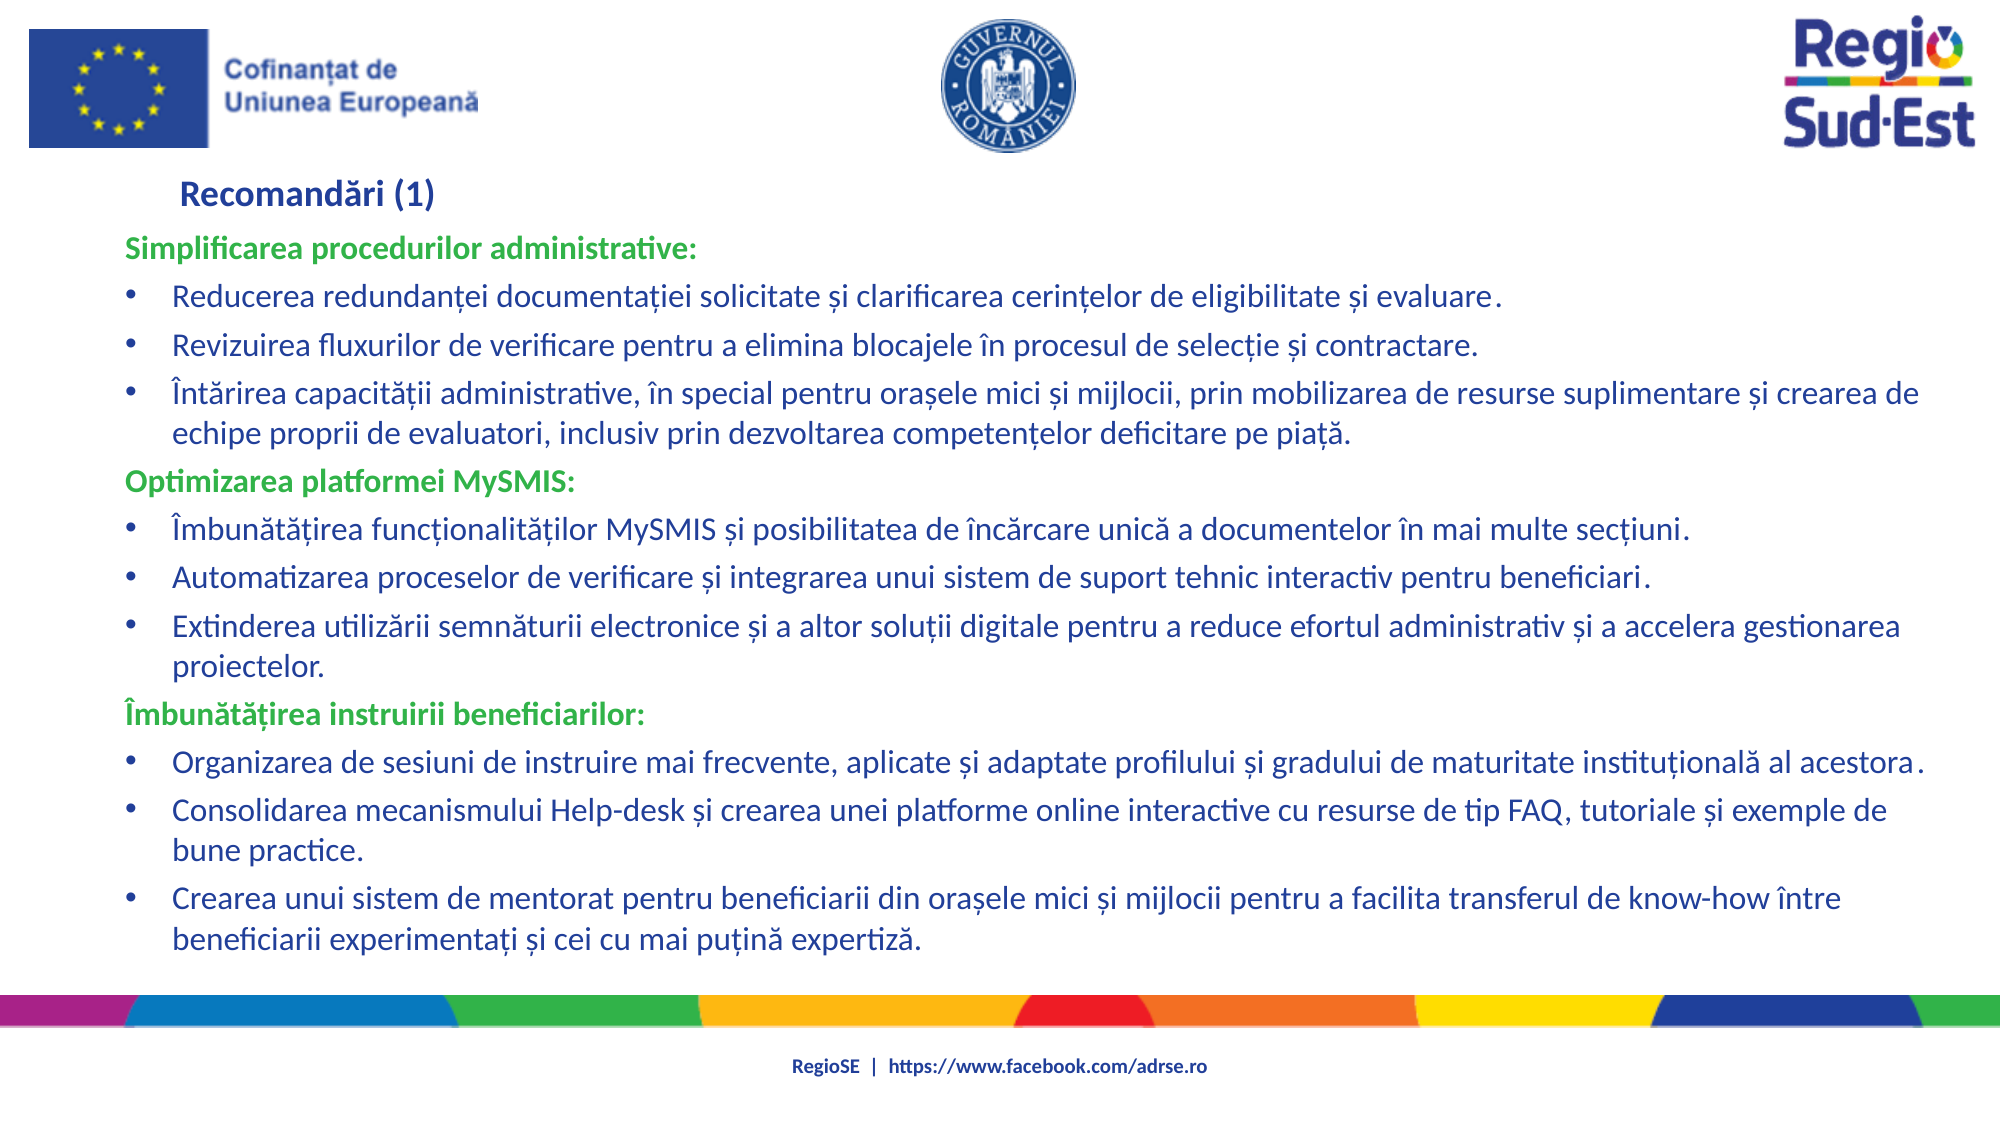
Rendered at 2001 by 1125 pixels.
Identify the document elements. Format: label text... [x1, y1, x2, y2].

picture [941, 19, 1076, 153]
text_box RegioSE | https://www.facebook.com/adrse.ro [776, 1029, 1223, 1085]
text_box Simplificarea procedurilor administrative: Reducerea redundanței documentației solicitate și clarificarea cerințelor de eligibilitate și evaluare. Revizuirea fluxurilor de verificare pentru a elimina blocajele în procesul de selecție și contractare. Întărirea capacității administrative, în special pentru orașele mici și mijlocii, prin mobilizarea de resurse suplimentare și crearea de echipe proprii de evaluatori, inclusiv prin dezvoltarea competențelor deficitare pe piață. Optimizarea platformei MySMIS: Îmbunătățirea funcționalităților MySMIS și posibilitatea de încărcare unică a documentelor în mai multe secțiuni. Automatizarea proceselor de verificare și integrarea unui sistem de suport tehnic interactiv pentru beneficiari. Extinderea utilizării semnăturii electronice și a altor soluții digitale pentru a reduce efortul administrativ și a accelera gestionarea proiectelor. Îmbunătățirea instruirii beneficiarilor: Organizarea de sesiuni de instruire mai frecvente, aplicate și adaptate profilului și gradului de maturitate instituțională al acestora. Consolidarea mecanismului Help-desk și crearea unei platforme online interactive cu resurse de tip FAQ, tutoriale și exemple de bune practice. Crearea unui sistem de mentorat pentru beneficiarii din orașele mici și mijlocii pentru a facilita transferul de know-how între beneficiarii experimentați și cei cu mai puțină expertiză. [110, 218, 1962, 964]
text_box Recomandări (1) [165, 161, 1265, 218]
picture [1759, 0, 2000, 220]
picture [0, 995, 2000, 1029]
picture [28, 28, 478, 148]
